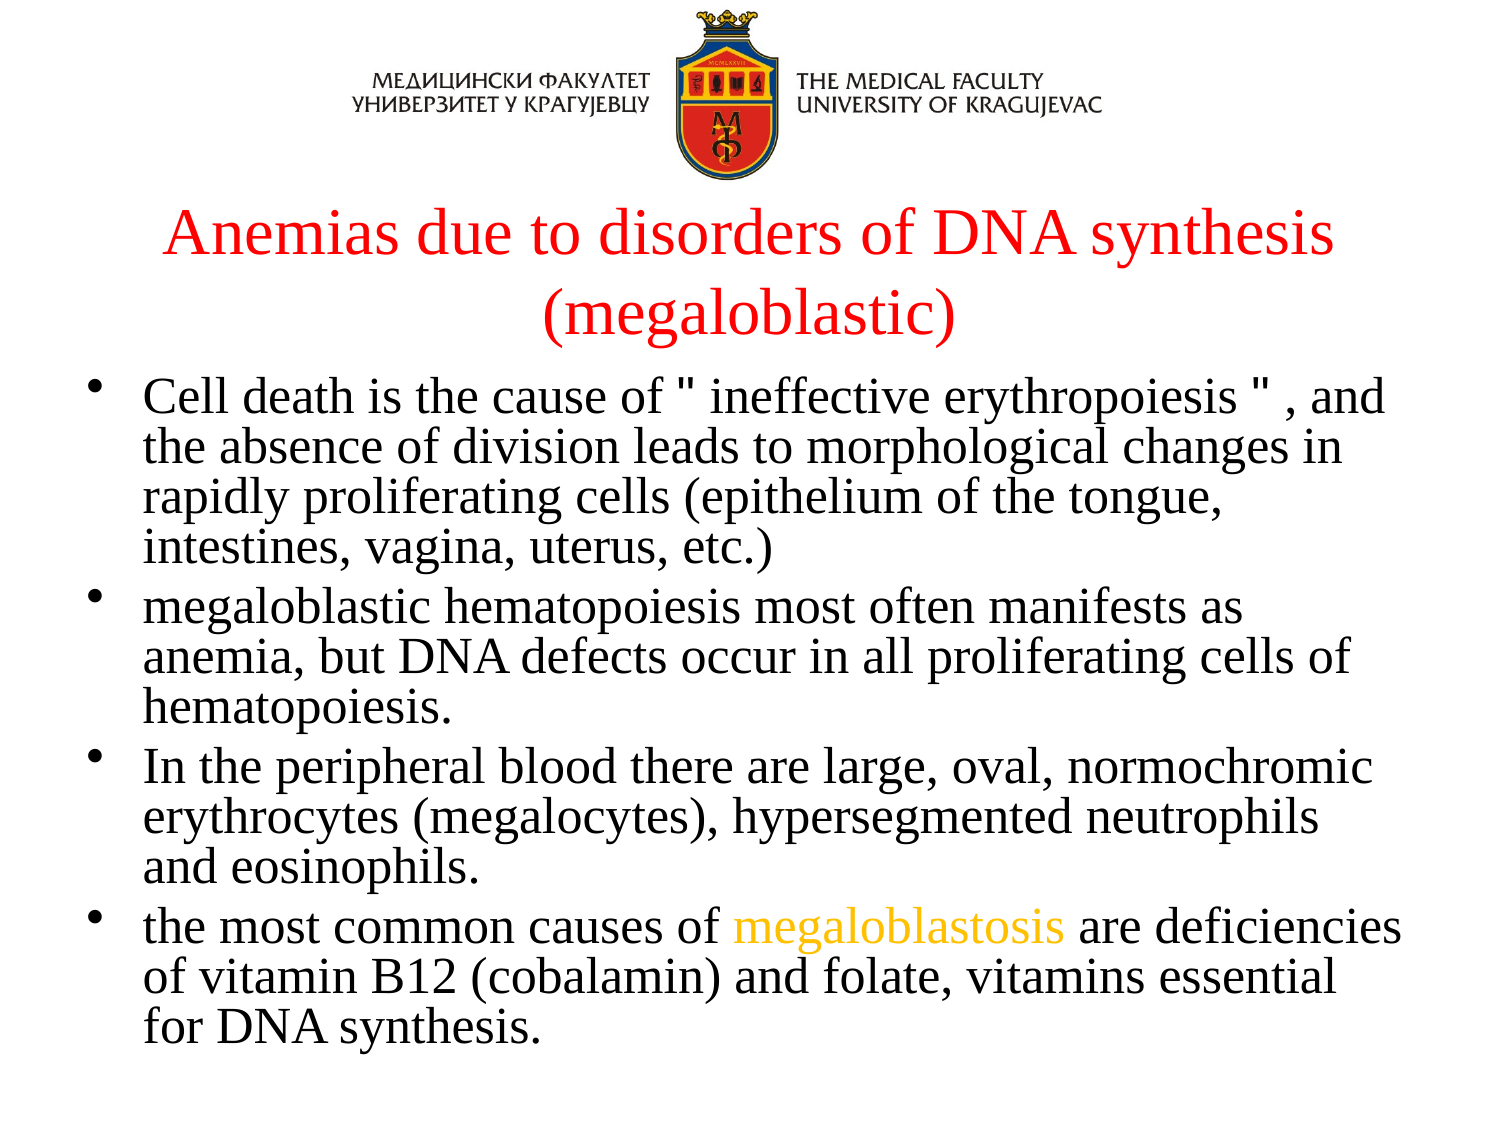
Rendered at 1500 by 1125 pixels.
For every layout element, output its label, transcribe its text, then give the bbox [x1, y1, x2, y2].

title Anemias due to disorders of DNA synthesis (megaloblastic) [75, 174, 1425, 362]
list Cell death is the cause of " ineffective erythropoiesis " , and the absence of division leads to morphological changes in rapidly proliferating cells (epithelium of the tongue, intestines, vagina, uterus, etc.) megaloblastic hematopoiesis most often manifests as anemia, but DNA defects occur in all proliferating cells of hematopoiesis. In the peripheral blood there are large, oval, normochromic erythrocytes (megalocytes), hypersegmented neutrophils and eosinophils. the most common causes of megaloblastosis are deficiencies of vitamin B12 (cobalamin) and folate, vitamins essential for DNA synthesis. [71, 365, 1422, 1104]
picture [328, 0, 1125, 174]
